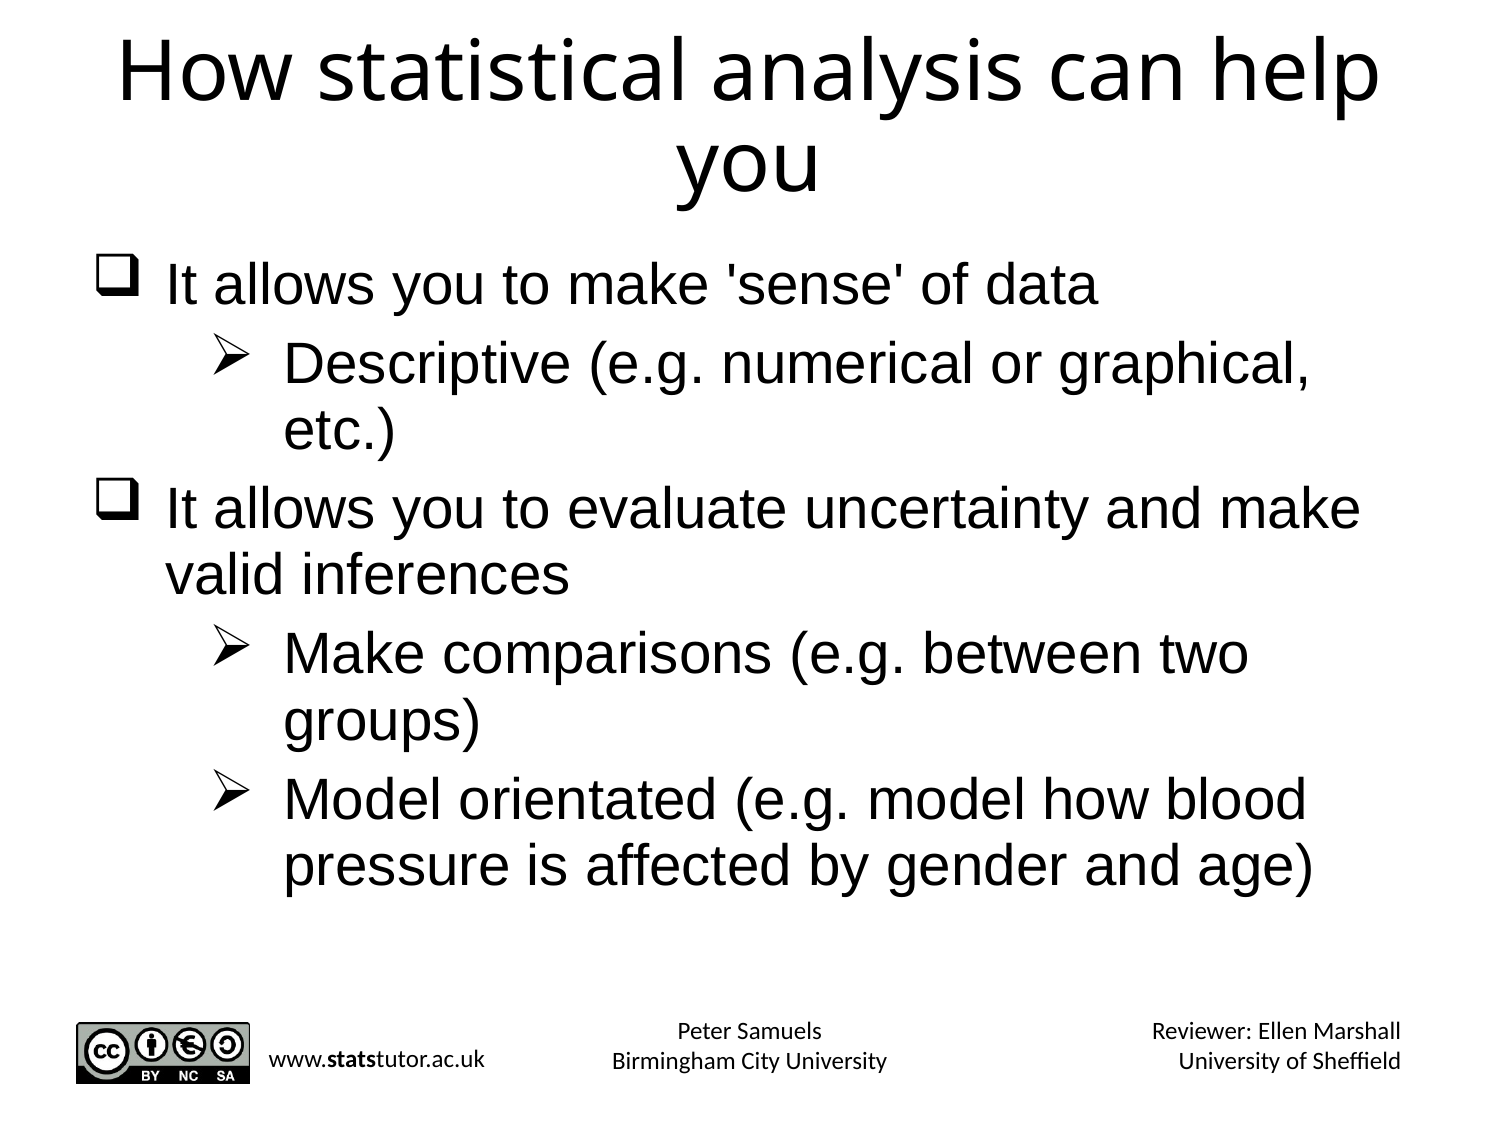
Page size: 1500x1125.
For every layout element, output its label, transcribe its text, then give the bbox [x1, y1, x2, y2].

picture [76, 1022, 251, 1084]
text_box www.statstutor.ac.uk [254, 1035, 538, 1080]
text_box Reviewer: Ellen Marshall University of Sheffield [1038, 1007, 1417, 1083]
text_box Peter Samuels Birmingham City University [549, 1007, 951, 1083]
title How statistical analysis can help you [75, 19, 1425, 218]
list It allows you to make 'sense' of data Descriptive (e.g. numerical or graphical, etc.) It allows you to evaluate uncertainty and make valid inferences Make comparisons (e.g. between two groups) Model orientated (e.g. model how blood pressure is affected by gender and age) [76, 243, 1427, 953]
